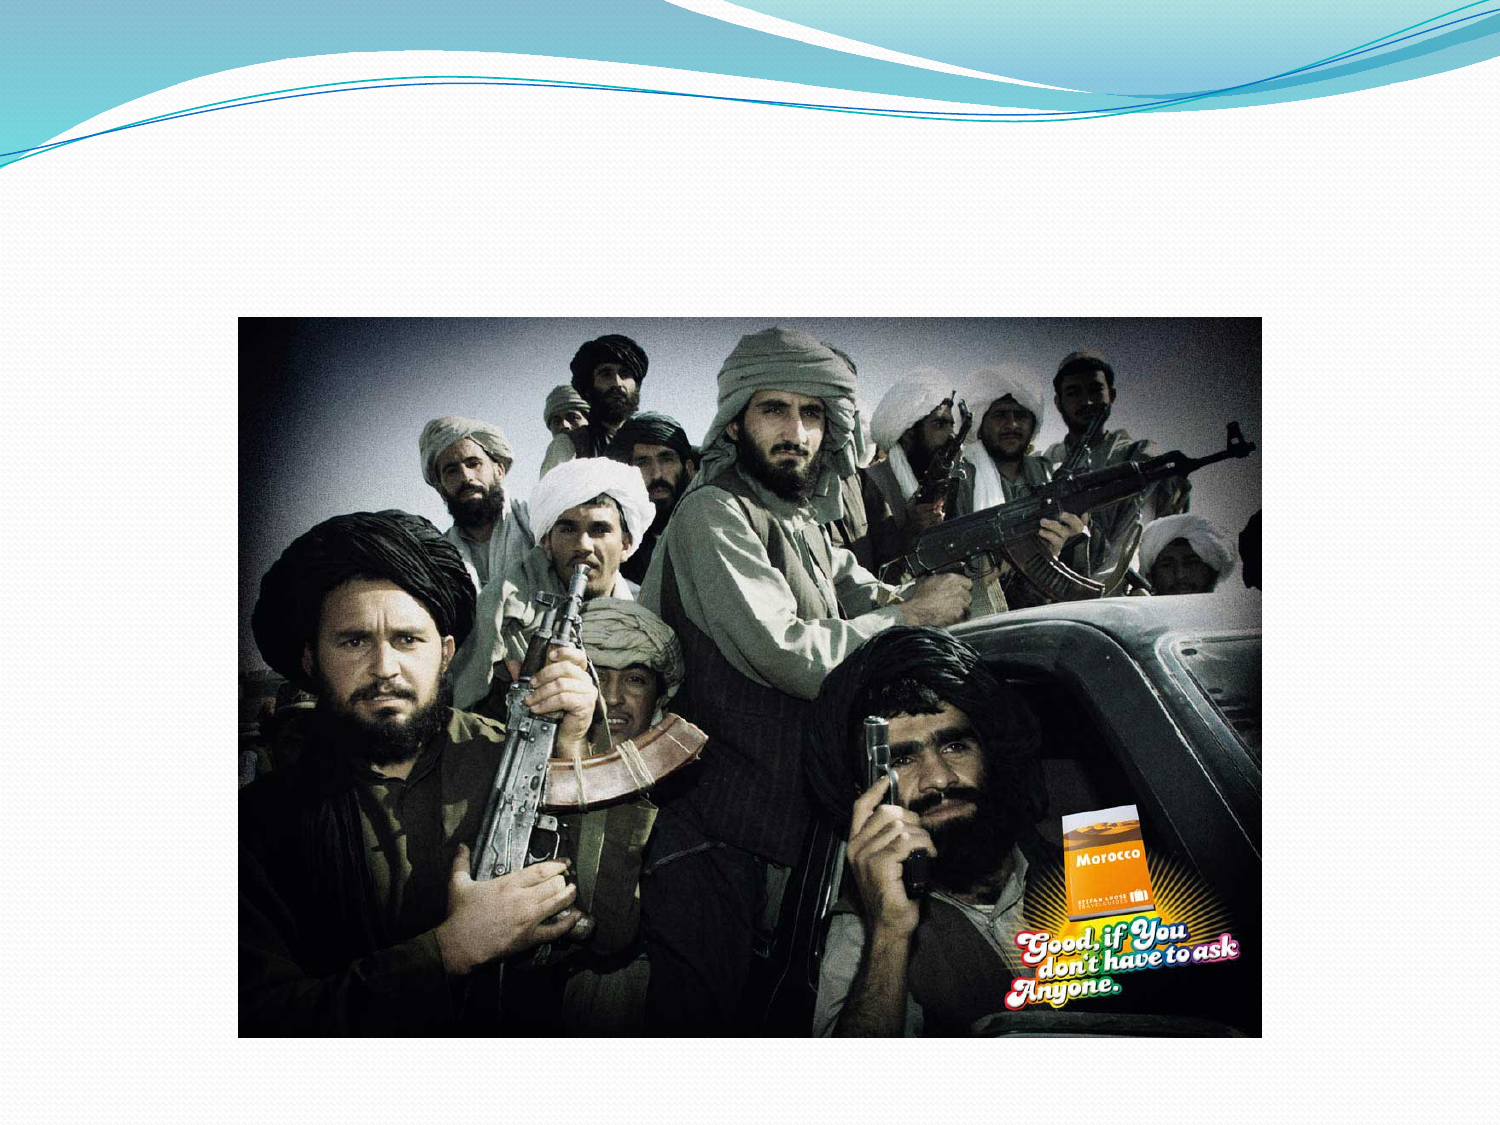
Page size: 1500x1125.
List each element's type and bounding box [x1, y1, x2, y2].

list [238, 317, 1262, 1038]
